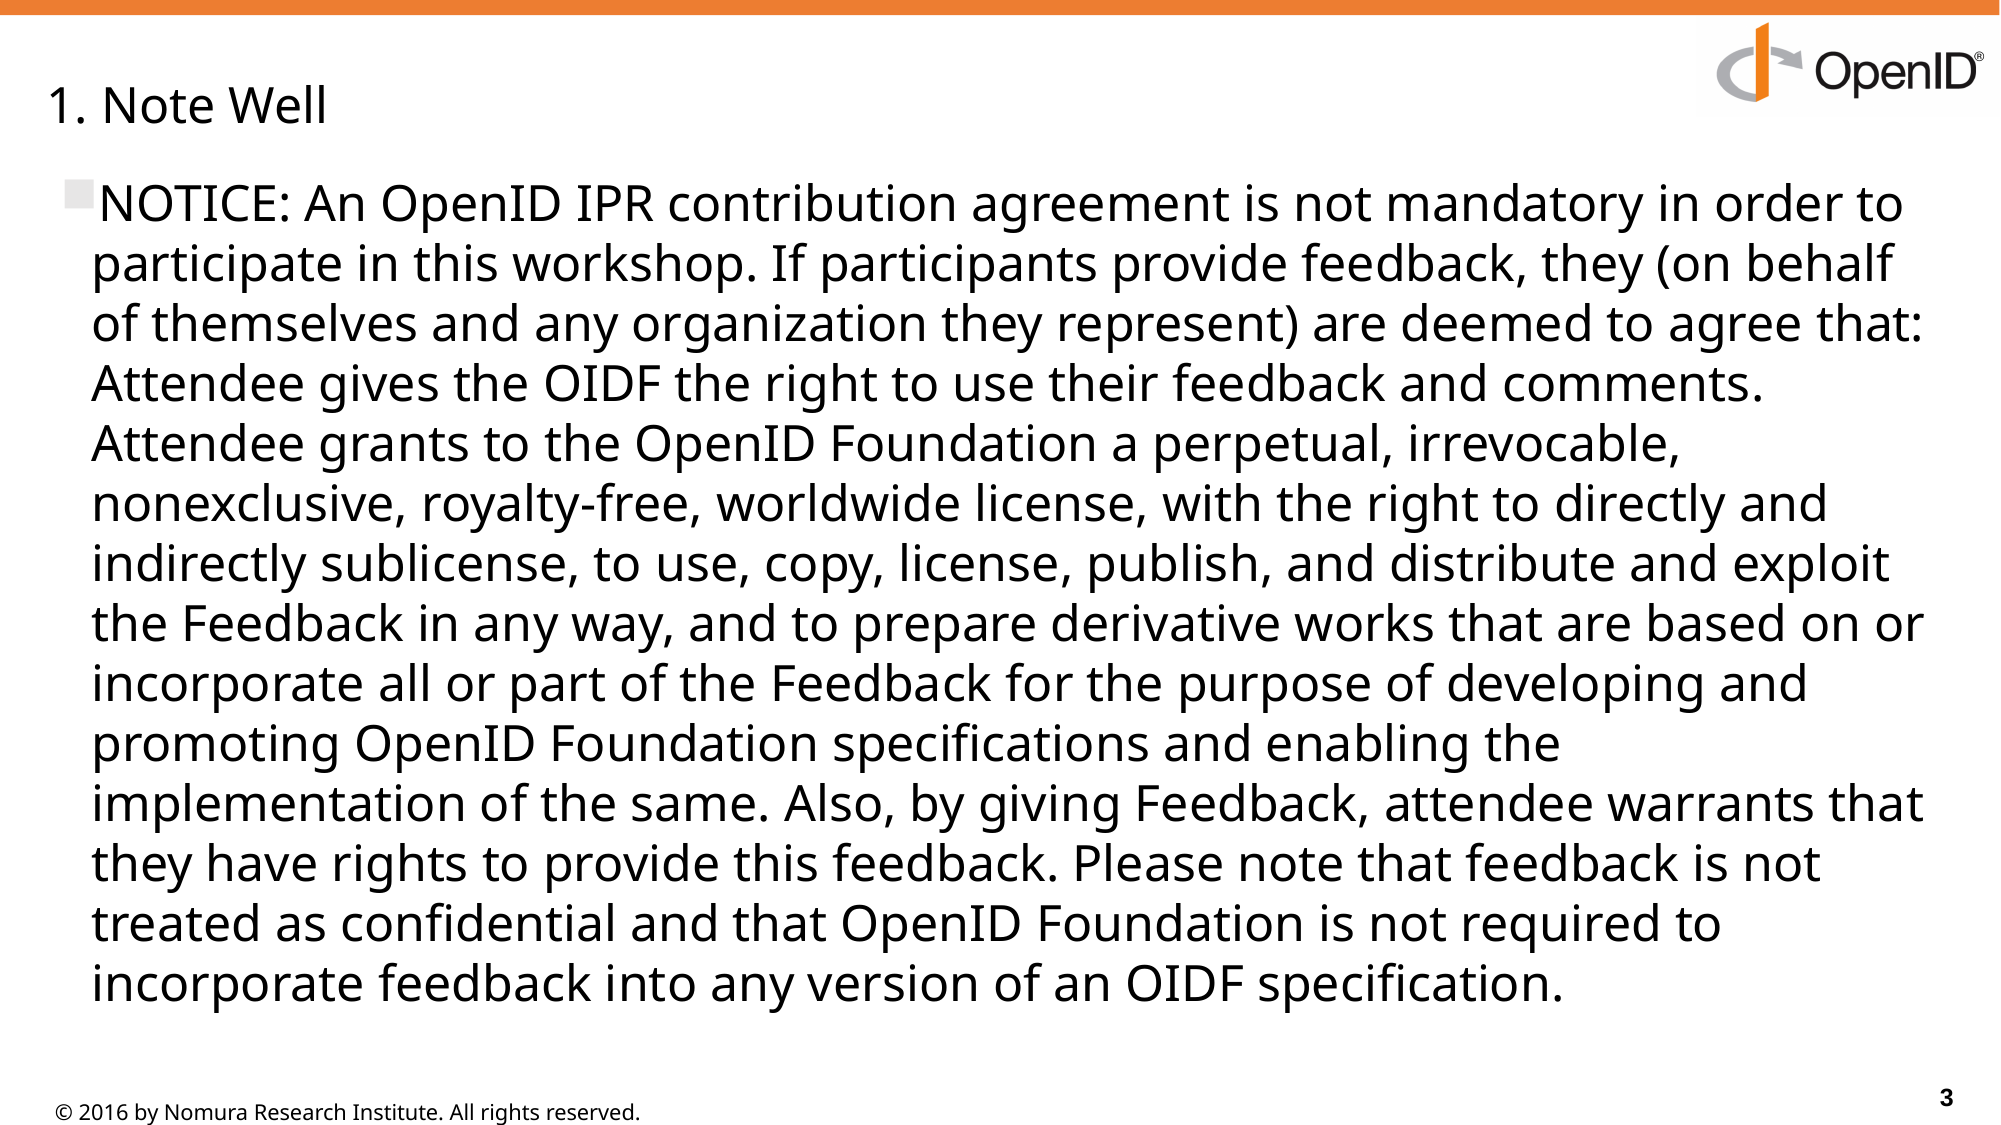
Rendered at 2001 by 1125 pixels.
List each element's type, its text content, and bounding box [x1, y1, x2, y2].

slide_number 3 [1820, 1078, 1954, 1116]
picture [1696, 16, 2000, 117]
title 1. Note Well [45, 49, 1955, 142]
list NOTICE: An OpenID IPR contribution agreement is not mandatory in order to participate in this workshop. If participants provide feedback, they (on behalf of themselves and any organization they represent) are deemed to agree that: Attendee gives the OIDF the right to use their feedback and comments. Attendee grants to the OpenID Foundation a perpetual, irrevocable, nonexclusive, royalty-free, worldwide license, with the right to directly and indirectly sublicense, to use, copy, license, publish, and distribute and exploit the Feedback in any way, and to prepare derivative works that are based on or incorporate all or part of the Feedback for the purpose of developing and promoting OpenID Foundation specifications and enabling the implementation of the same. Also, by giving Feedback, attendee warrants that they have rights to provide this feedback. Please note that feedback is not treated as confidential and that OpenID Foundation is not required to incorporate feedback into any version of an OIDF specification. [45, 163, 1955, 1060]
